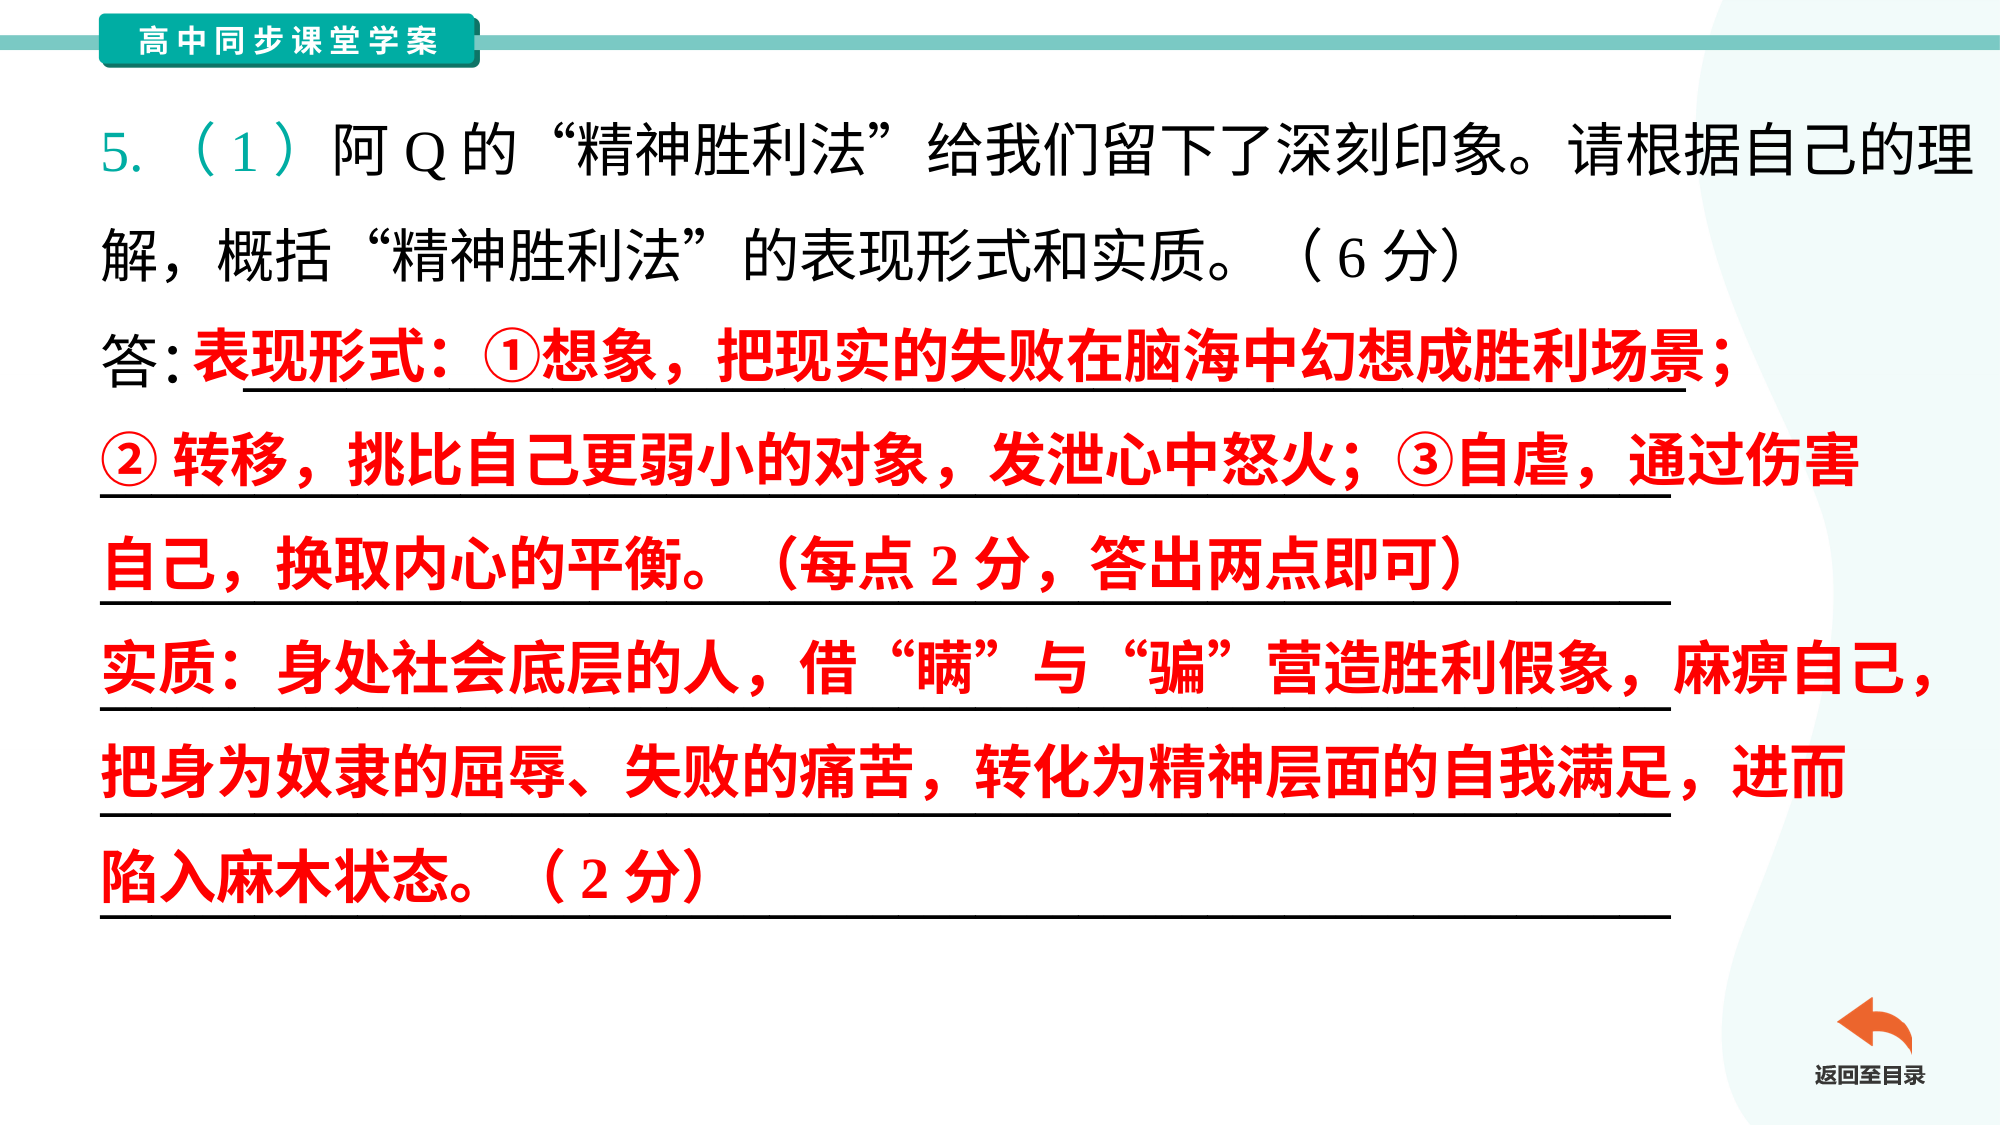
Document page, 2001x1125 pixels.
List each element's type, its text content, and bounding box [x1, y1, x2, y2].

text_box 5.（1）阿Q的“精神胜利法”给我们留下了深刻印象。请根据自己的理 解，概括“精神胜利法”的表现形式和实质。（6分） 答： ________________________________________________________ _____________________________________________________________ _____________________________________________________________ _____________________________________________________________ _____________________________________________________________ _____________________________________________________________ [100, 898, 1899, 907]
text_box 5.（1）阿Q的“精神胜利法”给我们留下了深刻印象。请根据自己的理 解，概括“精神胜利法”的表现形式和实质。（6分） 答： ________________________________________________________ _____________________________________________________________ _____________________________________________________________ _____________________________________________________________ _____________________________________________________________ _____________________________________________________________ [100, 76, 1899, 284]
picture [0, 0, 2000, 1125]
text_box 表现形式：①想象，把现实的失败在脑海中幻想成胜利场景； ②转移，挑比自己更弱小的对象，发泄心中怒火；③自虐，通过伤害 自己，换取内心的平衡。（每点2分，答出两点即可） 实质：身处社会底层的人，借“瞒”与“骗”营造胜利假象，麻痹自己， 把身为奴隶的屈辱、失败的痛苦，转化为精神层面的自我满足，进而 陷入麻木状态。（2分） [100, 284, 1899, 898]
